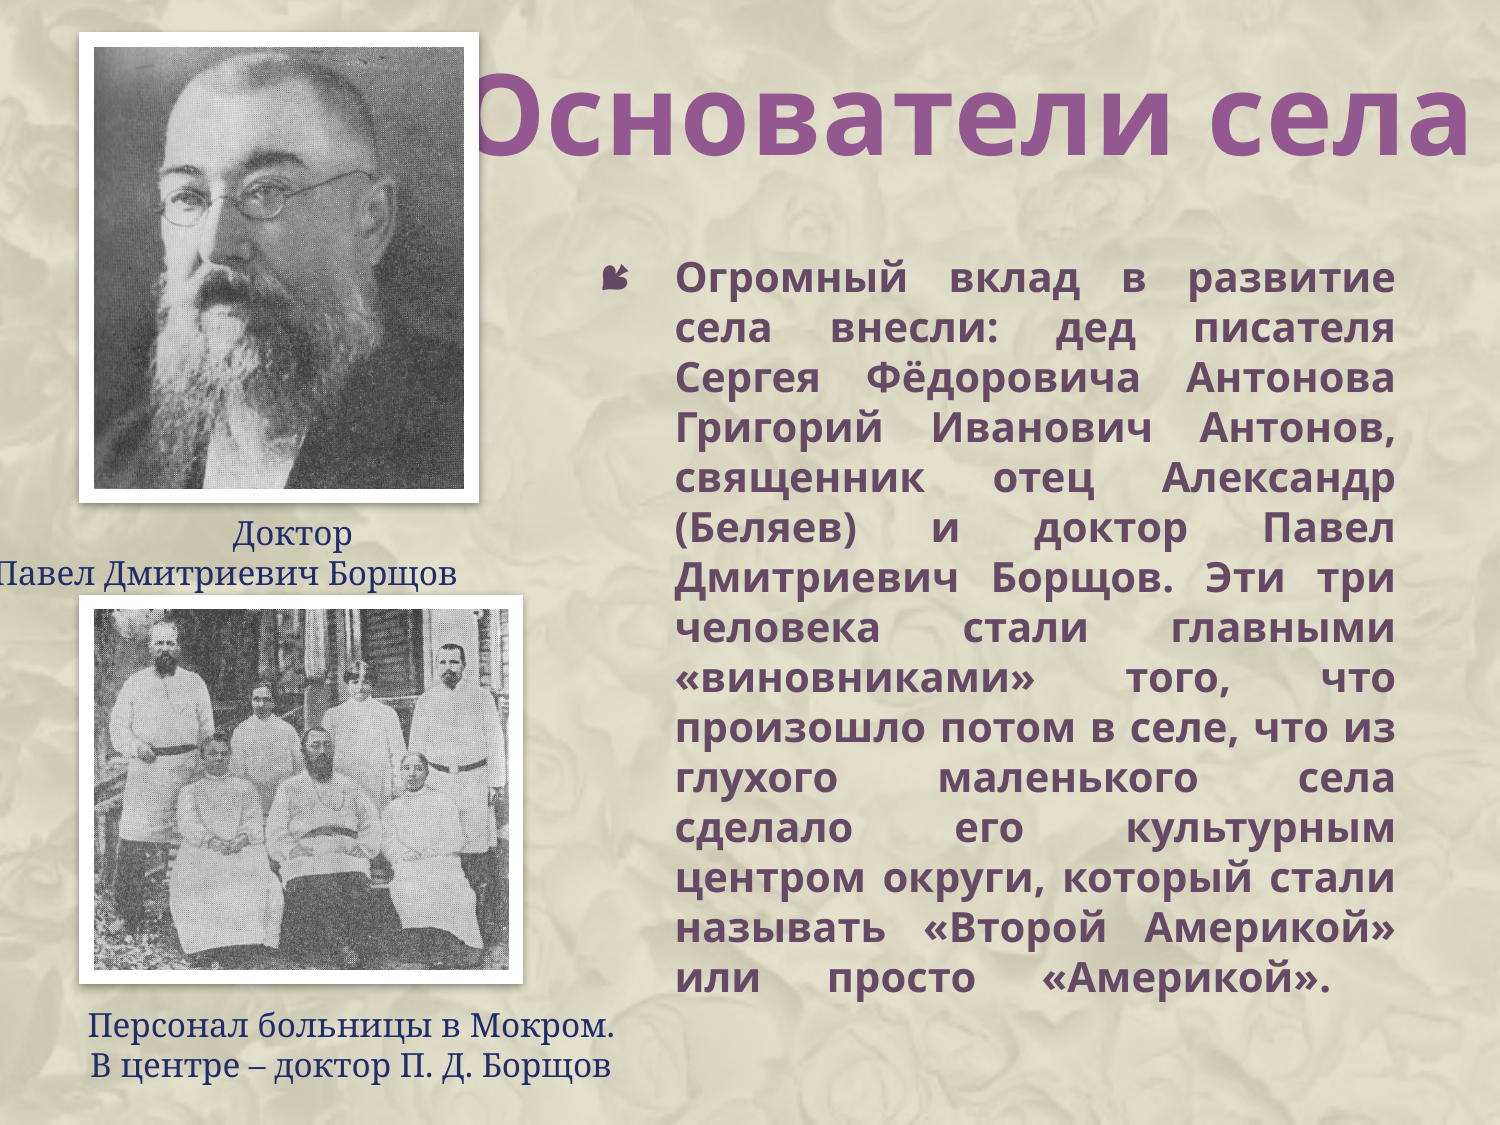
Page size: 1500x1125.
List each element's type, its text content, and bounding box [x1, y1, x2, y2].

text_box Доктор Павел Дмитриевич Борщов [0, 504, 621, 600]
list Огромный вклад в развитие села внесли: дед писателя Сергея Фёдоровича Антонова Григорий Иванович Антонов, священник отец Александр (Беляев) и доктор Павел Дмитриевич Борщов. Эти три человека стали главными «виновниками» того, что произошло потом в селе, что из глухого маленького села сделало его культурным центром округи, который стали называть «Второй Америкой» или просто «Америкой». [584, 243, 1412, 1031]
picture [93, 46, 465, 489]
text_box Персонал больницы в Мокром. В центре – доктор П. Д. Борщов [0, 996, 703, 1092]
picture [93, 609, 509, 970]
text_box Основатели села [484, 35, 1500, 186]
